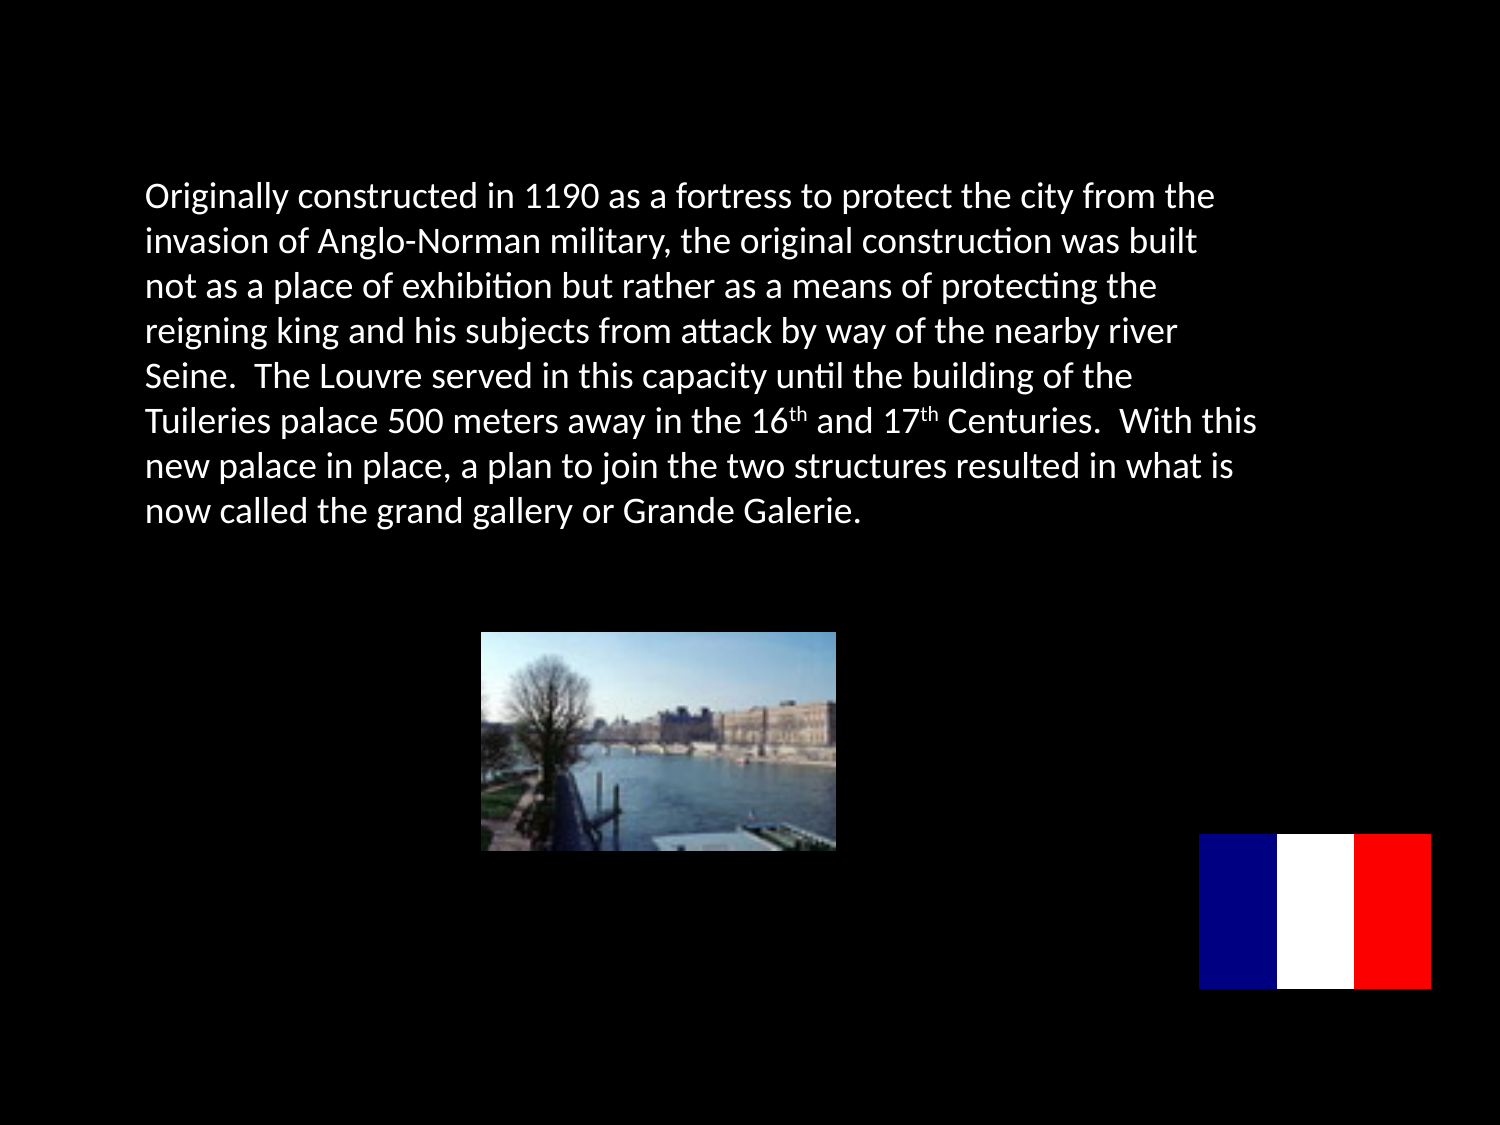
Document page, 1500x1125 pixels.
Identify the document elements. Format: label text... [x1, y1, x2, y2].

picture [480, 632, 836, 852]
picture [1197, 832, 1433, 991]
text_box Originally constructed in 1190 as a fortress to protect the city from the invasion of Anglo-Norman military, the original construction was built not as a place of exhibition but rather as a means of protecting the reigning king and his subjects from attack by way of the nearby river Seine. The Louvre served in this capacity until the building of the Tuileries palace 500 meters away in the 16th and 17th Centuries. With this new palace in place, a plan to join the two structures resulted in what is now called the grand gallery or Grande Galerie. [130, 163, 1273, 538]
